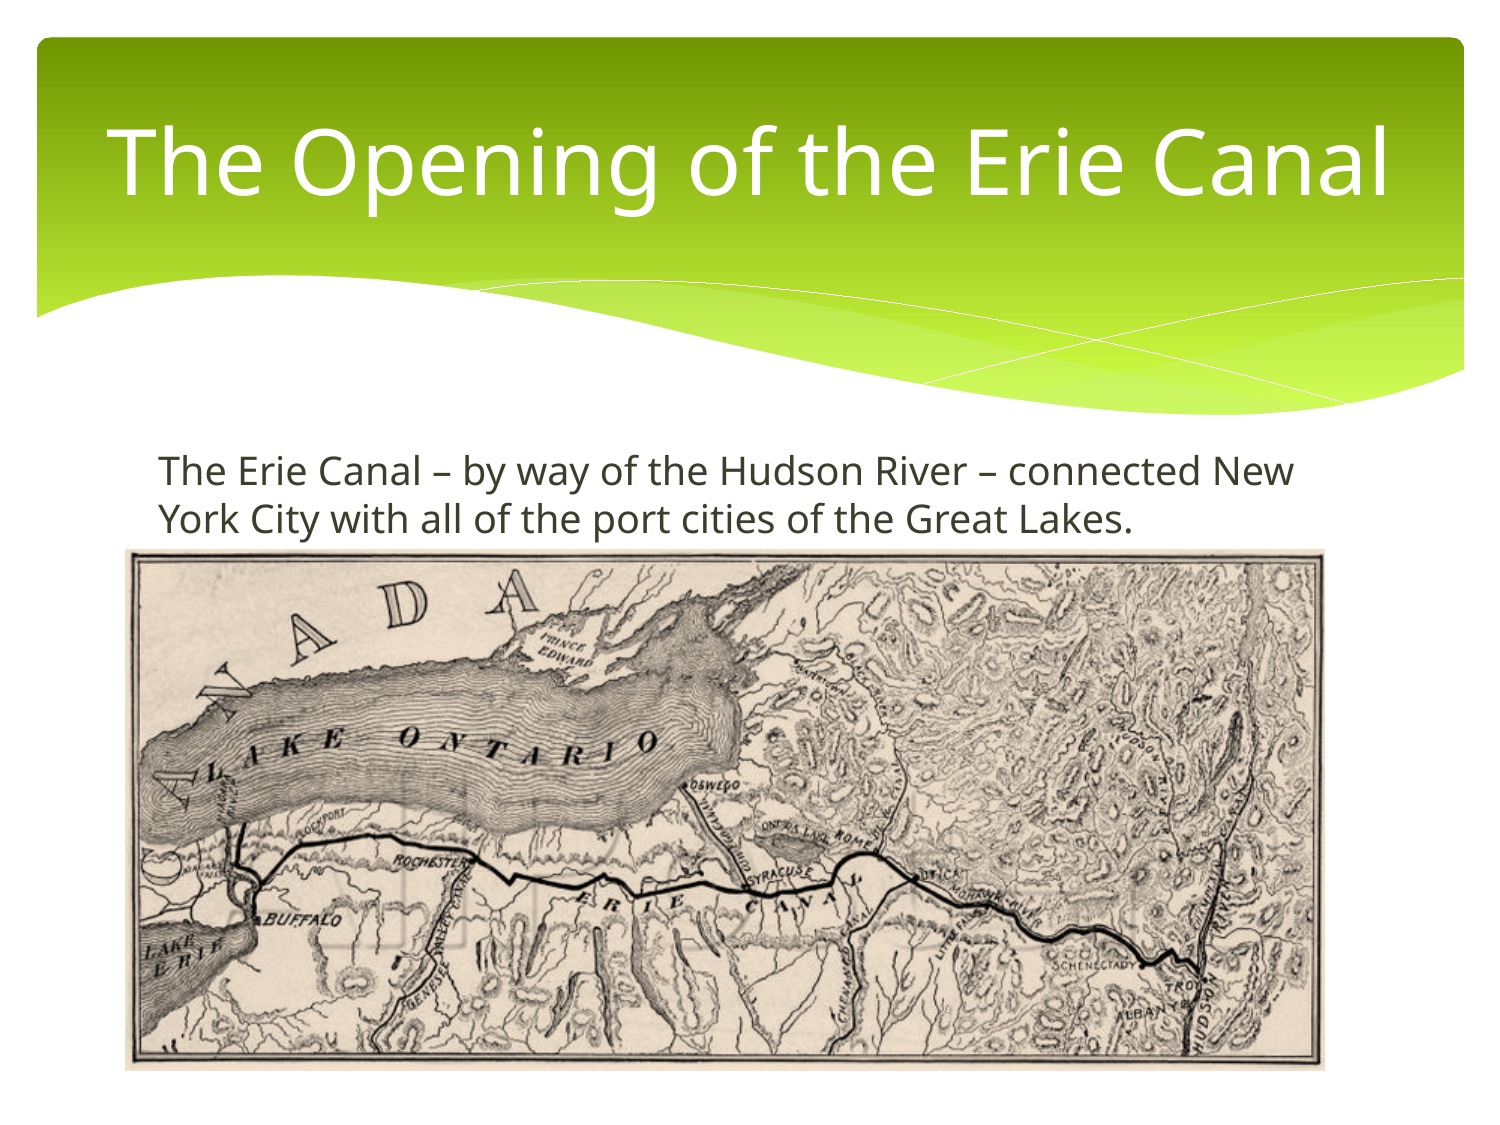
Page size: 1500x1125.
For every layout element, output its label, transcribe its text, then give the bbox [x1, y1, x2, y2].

title The Opening of the Erie Canal [75, 55, 1425, 261]
picture [124, 549, 1326, 1071]
list The Erie Canal – by way of the Hudson River – connected New York City with all of the port cities of the Great Lakes. [143, 438, 1359, 550]
